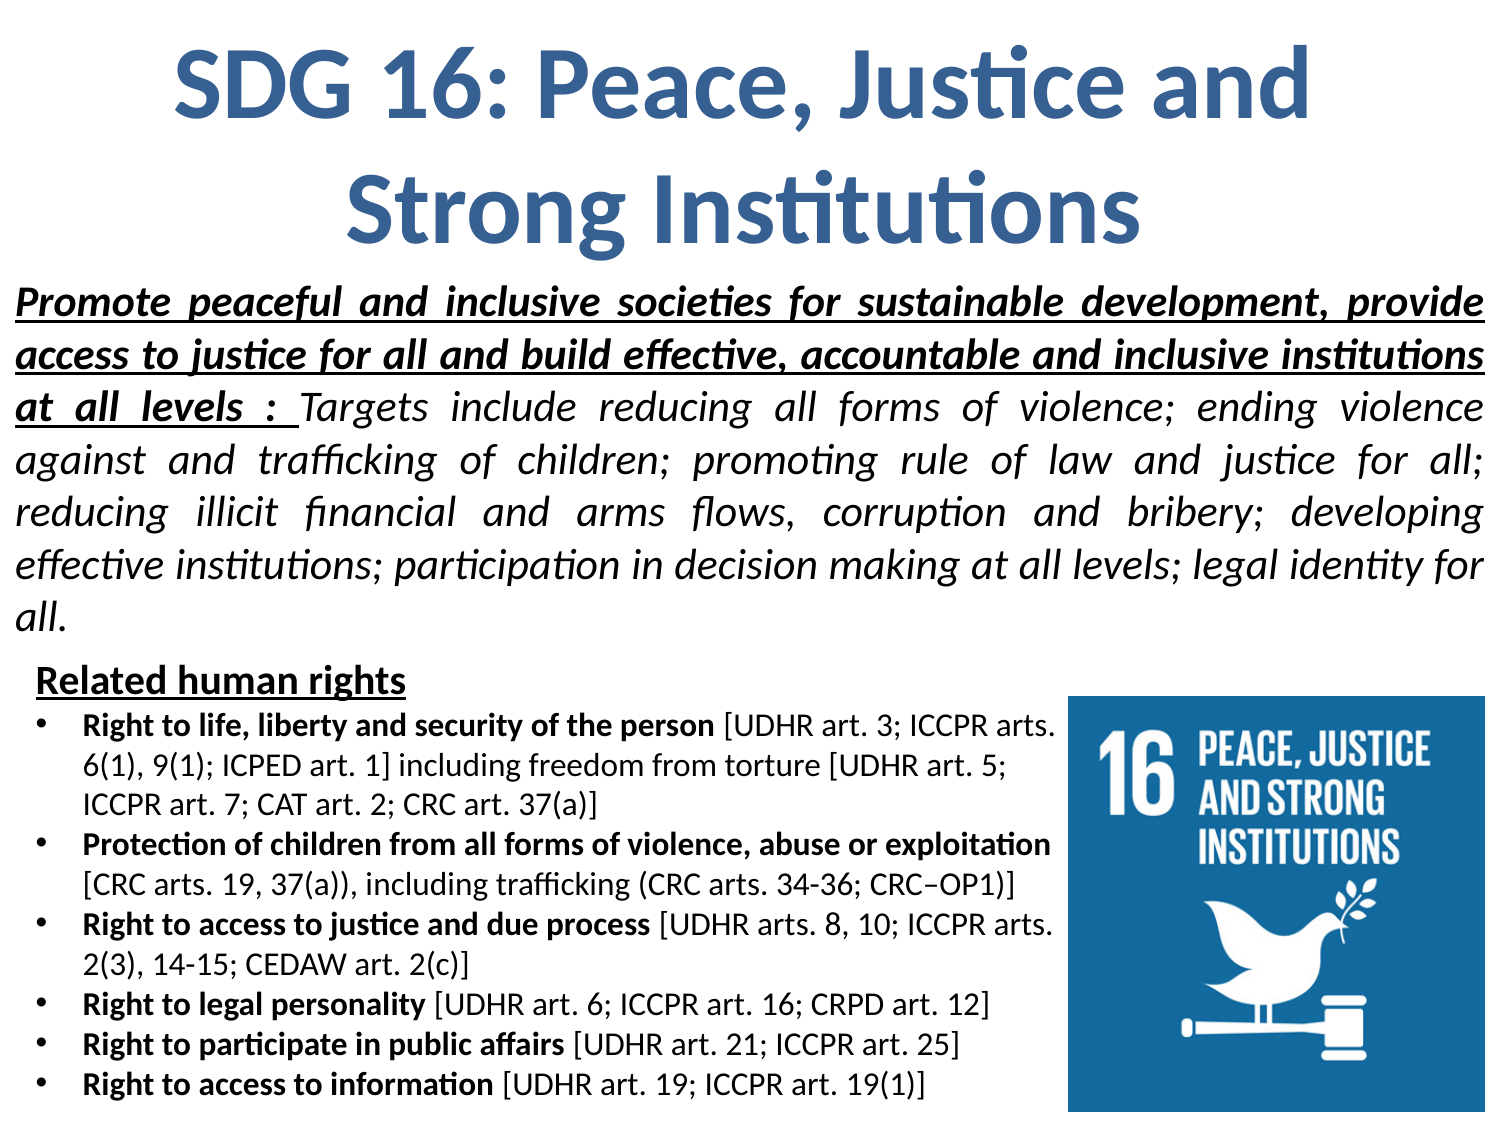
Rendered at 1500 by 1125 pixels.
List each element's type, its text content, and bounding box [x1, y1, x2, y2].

text_box Related human rights Right to life, liberty and security of the person [UDHR art. 3; ICCPR arts. 6(1), 9(1); ICPED art. 1] including freedom from torture [UDHR art. 5; ICCPR art. 7; CAT art. 2; CRC art. 37(a)] Protection of children from all forms of violence, abuse or exploitation [CRC arts. 19, 37(a)), including trafficking (CRC arts. 34-36; CRC–OP1)] Right to access to justice and due process [UDHR arts. 8, 10; ICCPR arts. 2(3), 14-15; CEDAW art. 2(c)] Right to legal personality [UDHR art. 6; ICCPR art. 16; CRPD art. 12] Right to participate in public affairs [UDHR art. 21; ICCPR art. 25] Right to access to information [UDHR art. 19; ICCPR art. 19(1)] [20, 645, 1079, 1110]
picture [1068, 696, 1485, 1112]
title SDG 16: Peace, Justice and Strong Institutions [17, 19, 1471, 261]
subtitle Promote peaceful and inclusive societies for sustainable development, provide access to justice for all and build effective, accountable and inclusive institutions at all levels : Targets include reducing all forms of violence; ending violence against and trafficking of children; promoting rule of law and justice for all; reducing illicit financial and arms flows, corruption and bribery; developing effective institutions; participation in decision making at all levels; legal identity for all. [0, 265, 1500, 715]
